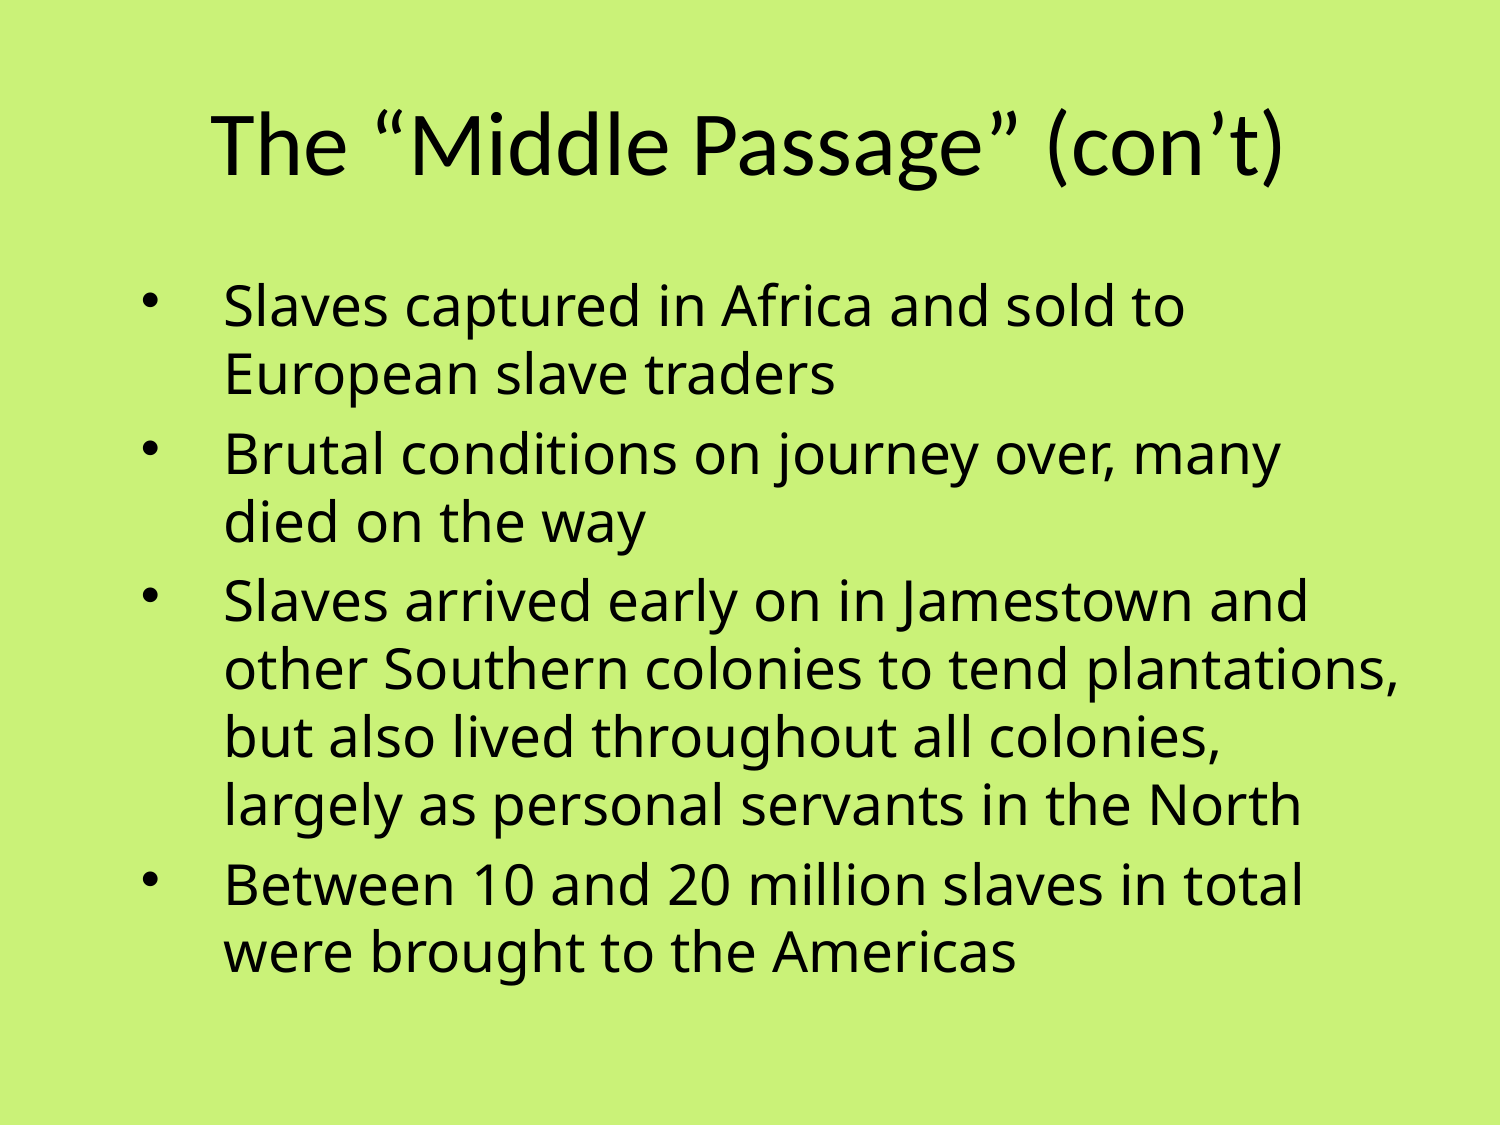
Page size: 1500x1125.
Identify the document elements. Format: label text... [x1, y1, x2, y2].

list Slaves captured in Africa and sold to European slave traders Brutal conditions on journey over, many died on the way Slaves arrived early on in Jamestown and other Southern colonies to tend plantations, but also lived throughout all colonies, largely as personal servants in the North Between 10 and 20 million slaves in total were brought to the Americas [75, 262, 1425, 1005]
title The “Middle Passage” (con’t) [75, 45, 1425, 233]
